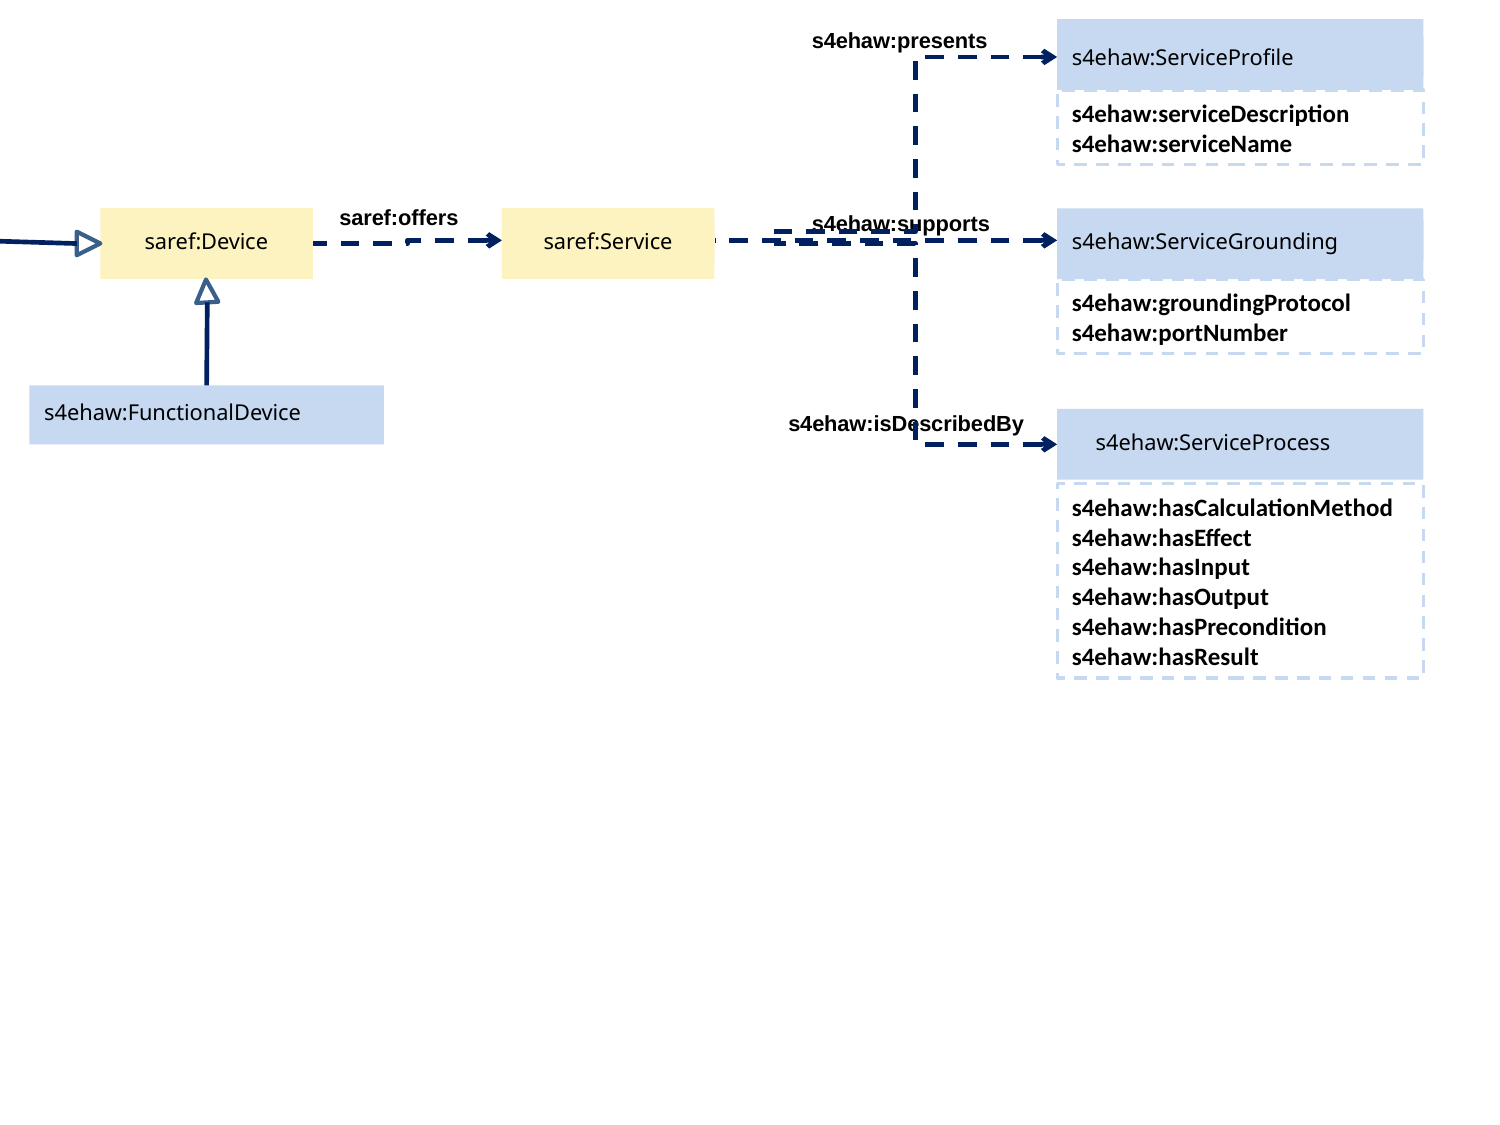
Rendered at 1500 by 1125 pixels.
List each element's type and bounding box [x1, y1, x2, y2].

text_box [0, 18, 1500, 681]
